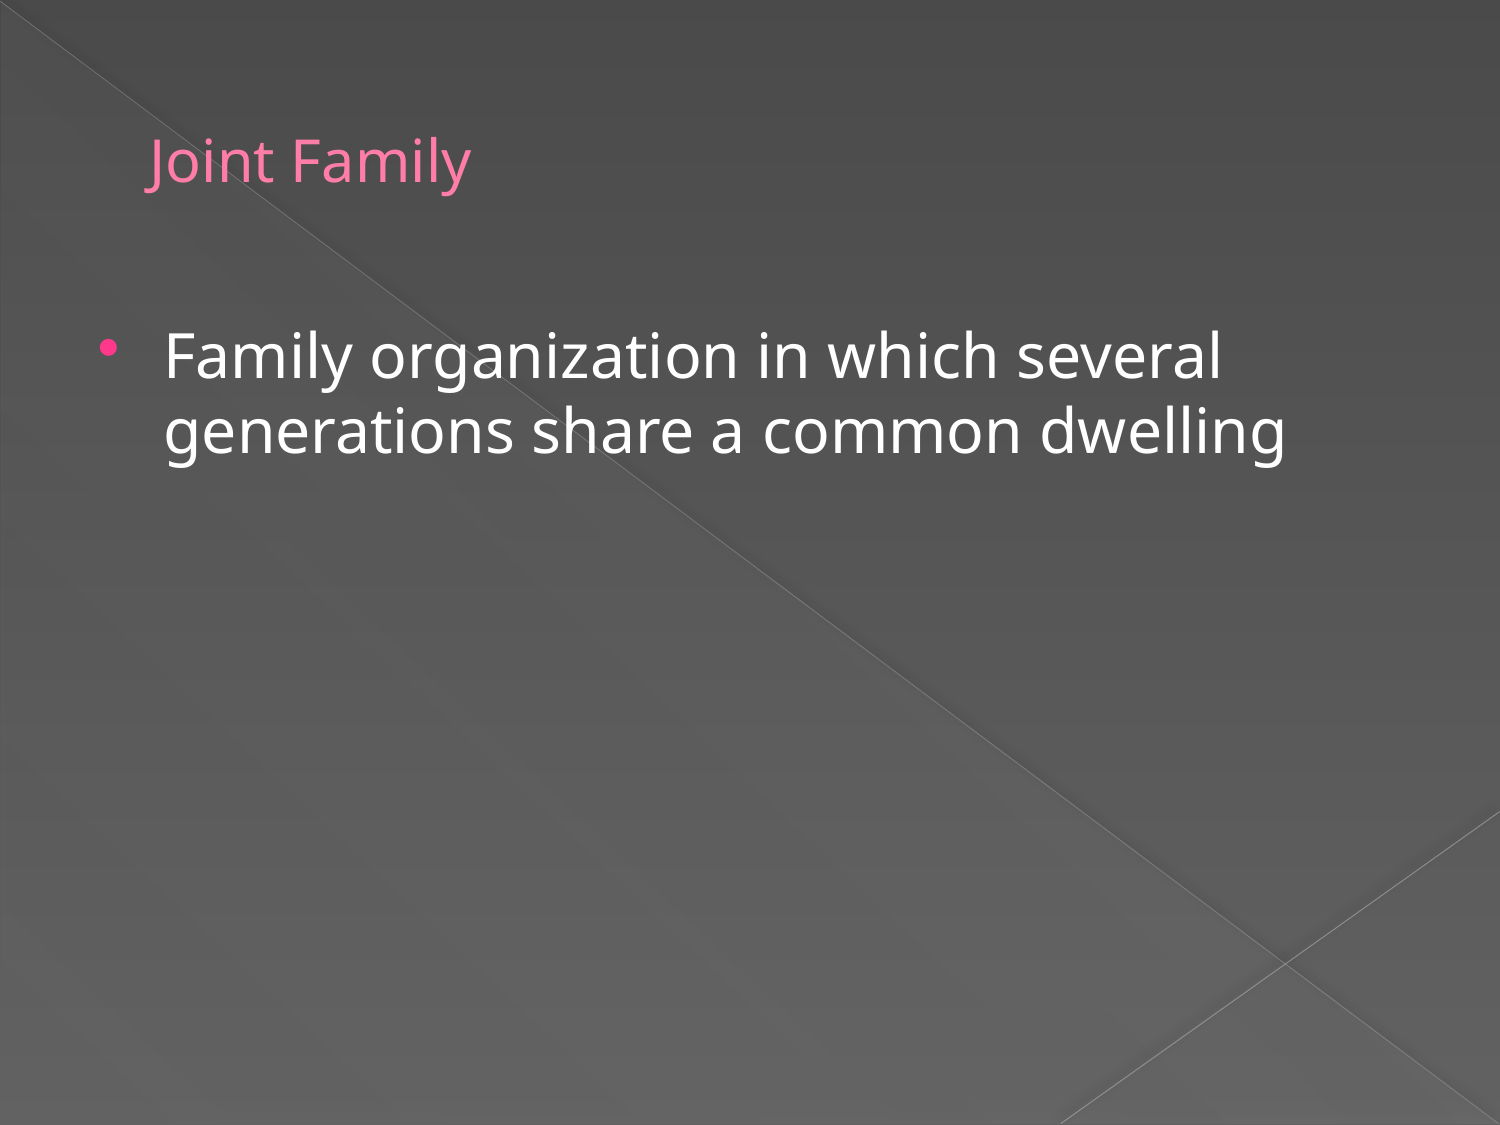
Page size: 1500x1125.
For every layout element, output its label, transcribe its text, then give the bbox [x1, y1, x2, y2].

title Joint Family [75, 43, 1425, 274]
list Family organization in which several generations share a common dwelling [75, 308, 1425, 1059]
